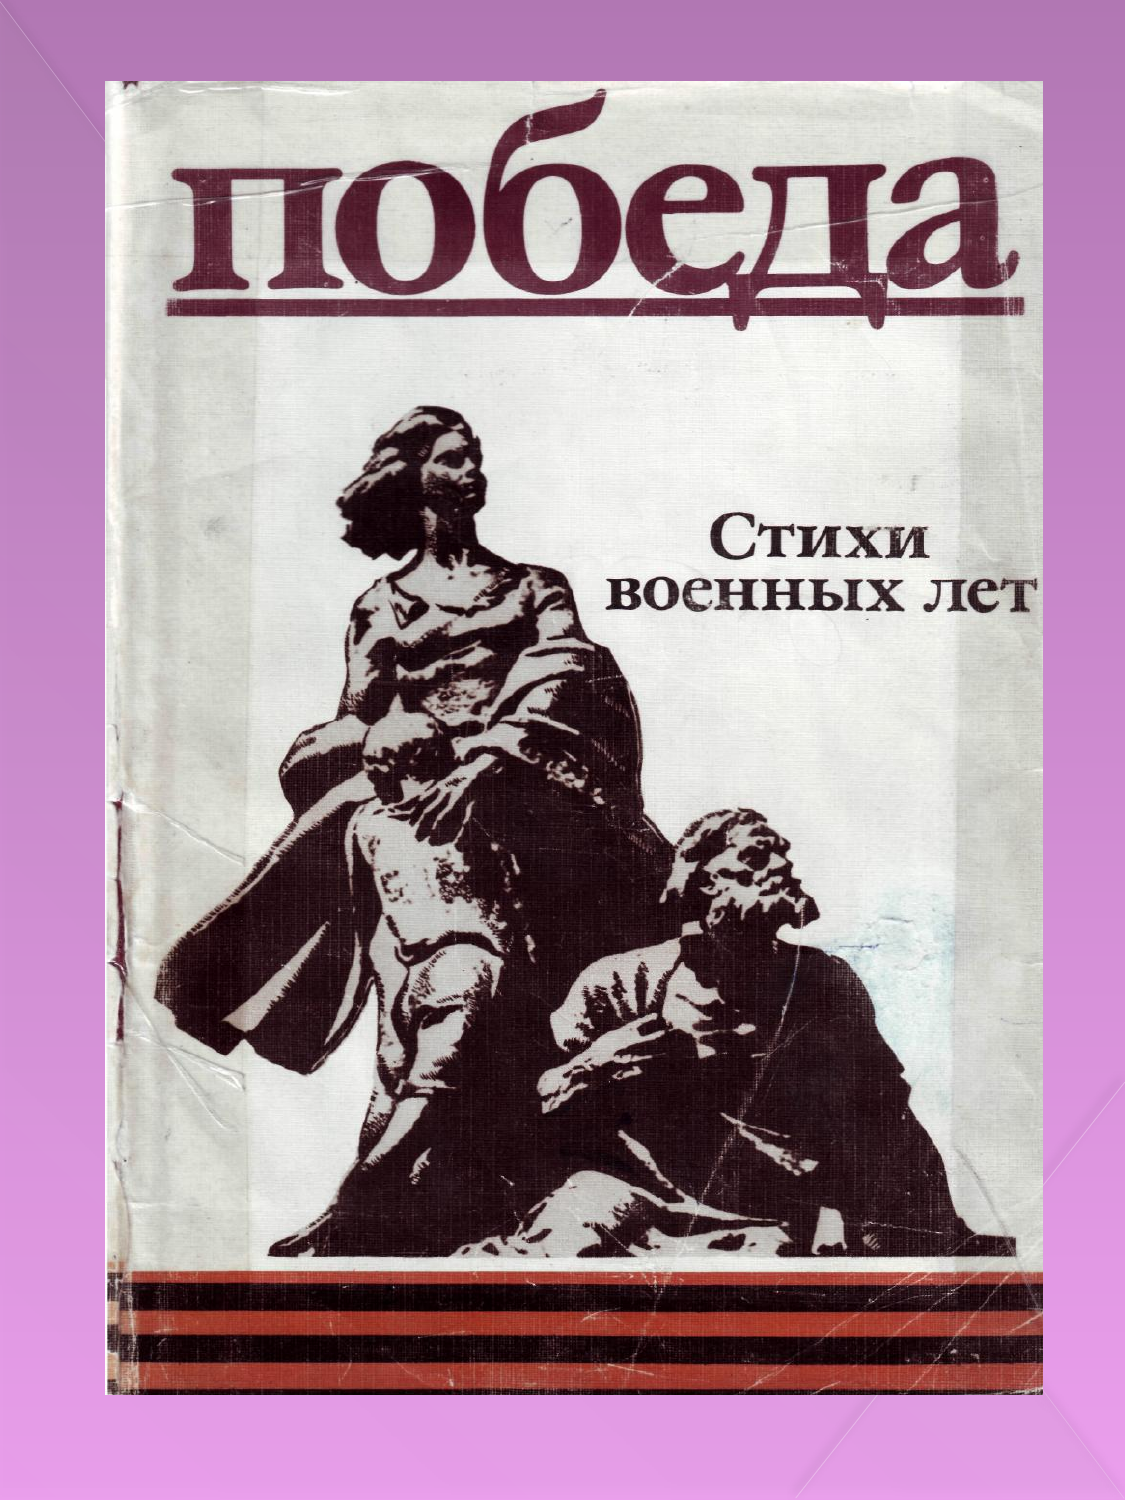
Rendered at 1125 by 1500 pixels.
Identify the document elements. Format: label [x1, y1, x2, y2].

picture [105, 81, 1044, 1395]
